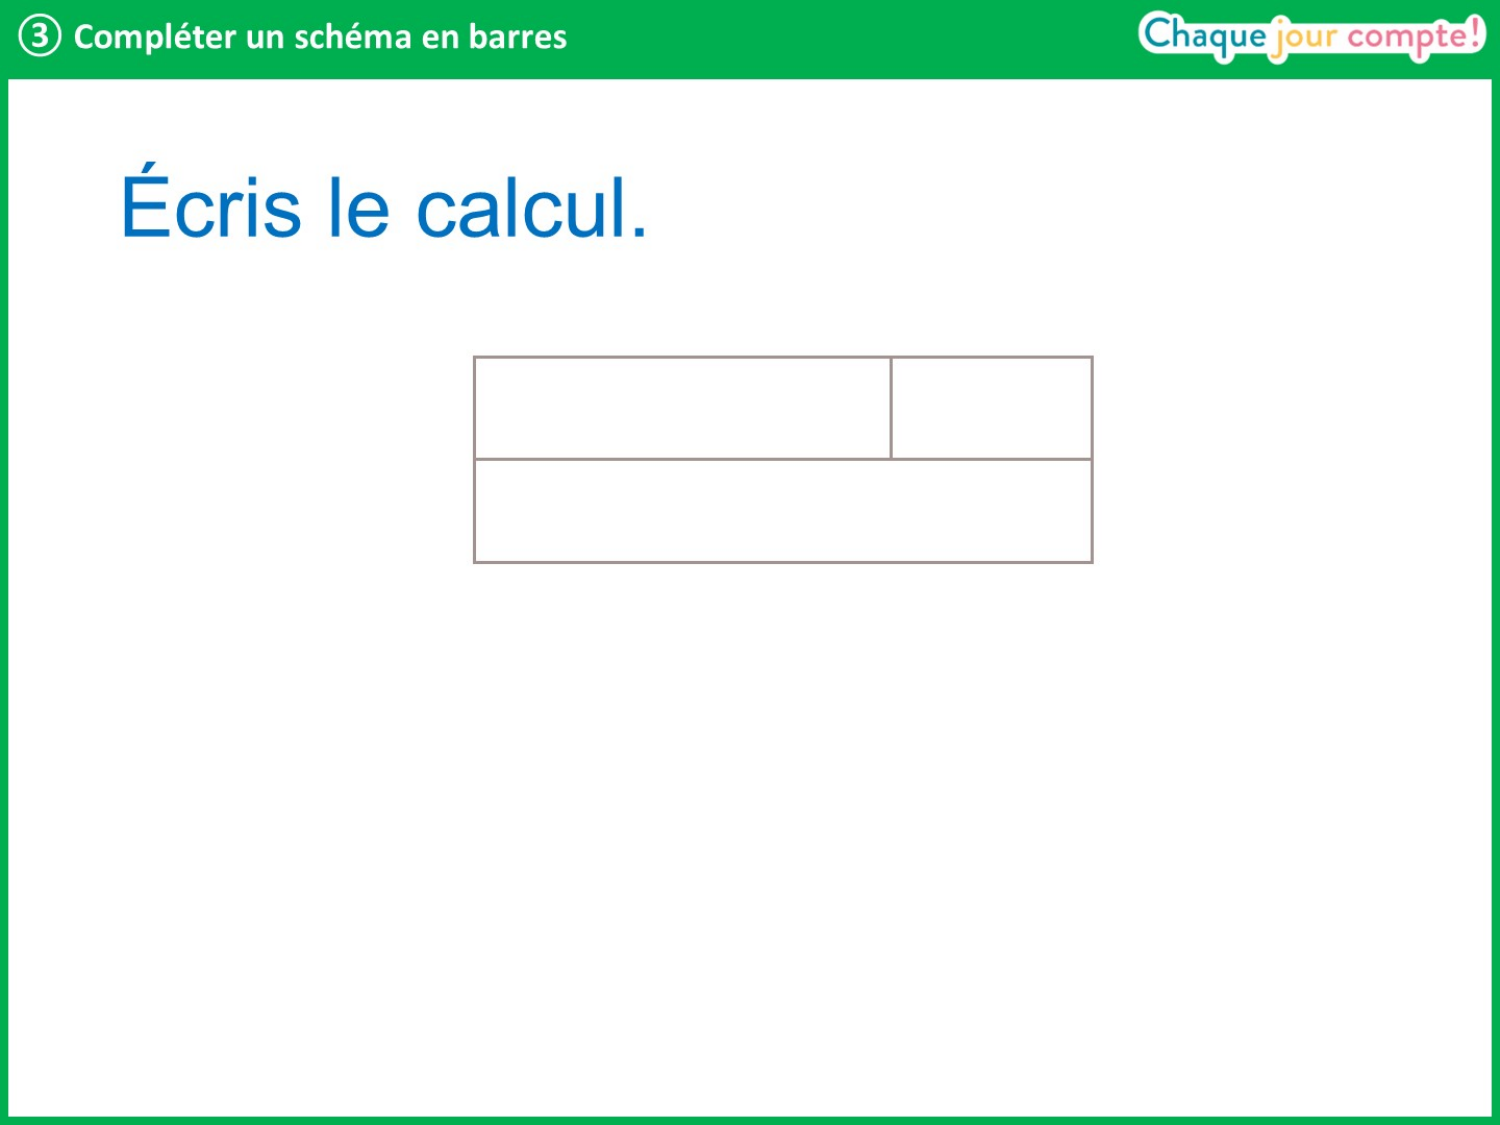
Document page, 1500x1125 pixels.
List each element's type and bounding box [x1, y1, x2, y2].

list [0, 0, 1500, 1125]
